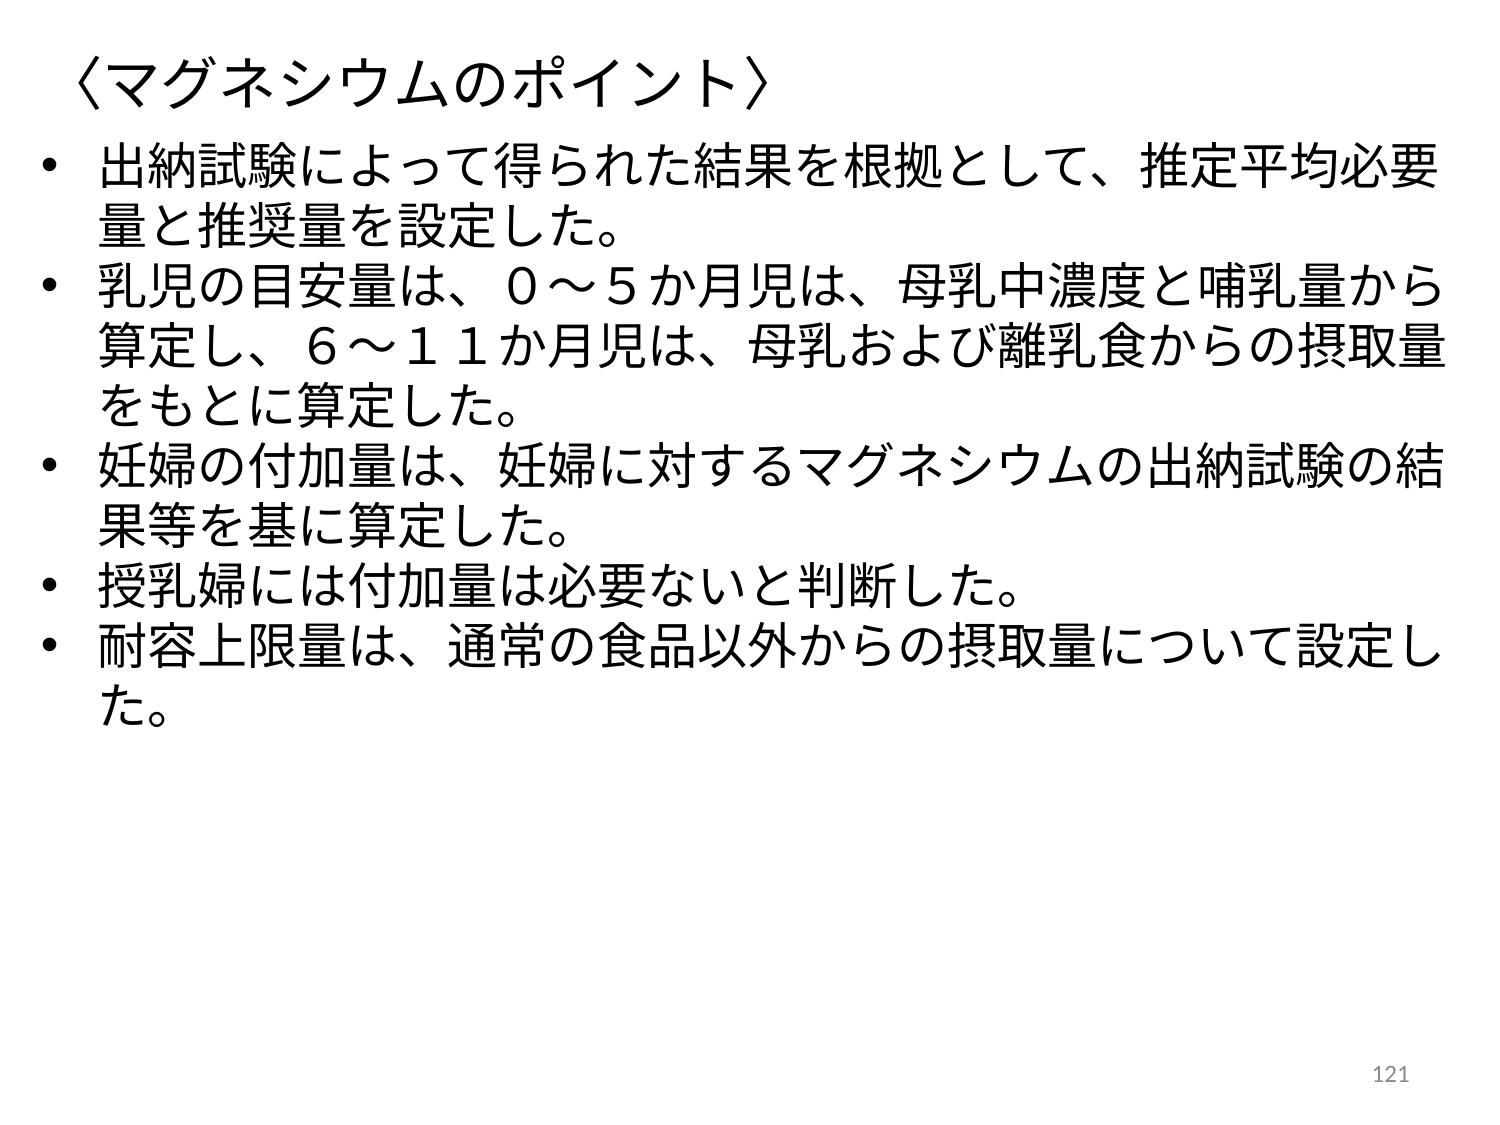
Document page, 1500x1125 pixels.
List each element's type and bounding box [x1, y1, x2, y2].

slide_number [1074, 1042, 1425, 1103]
text_box [26, 39, 1491, 802]
